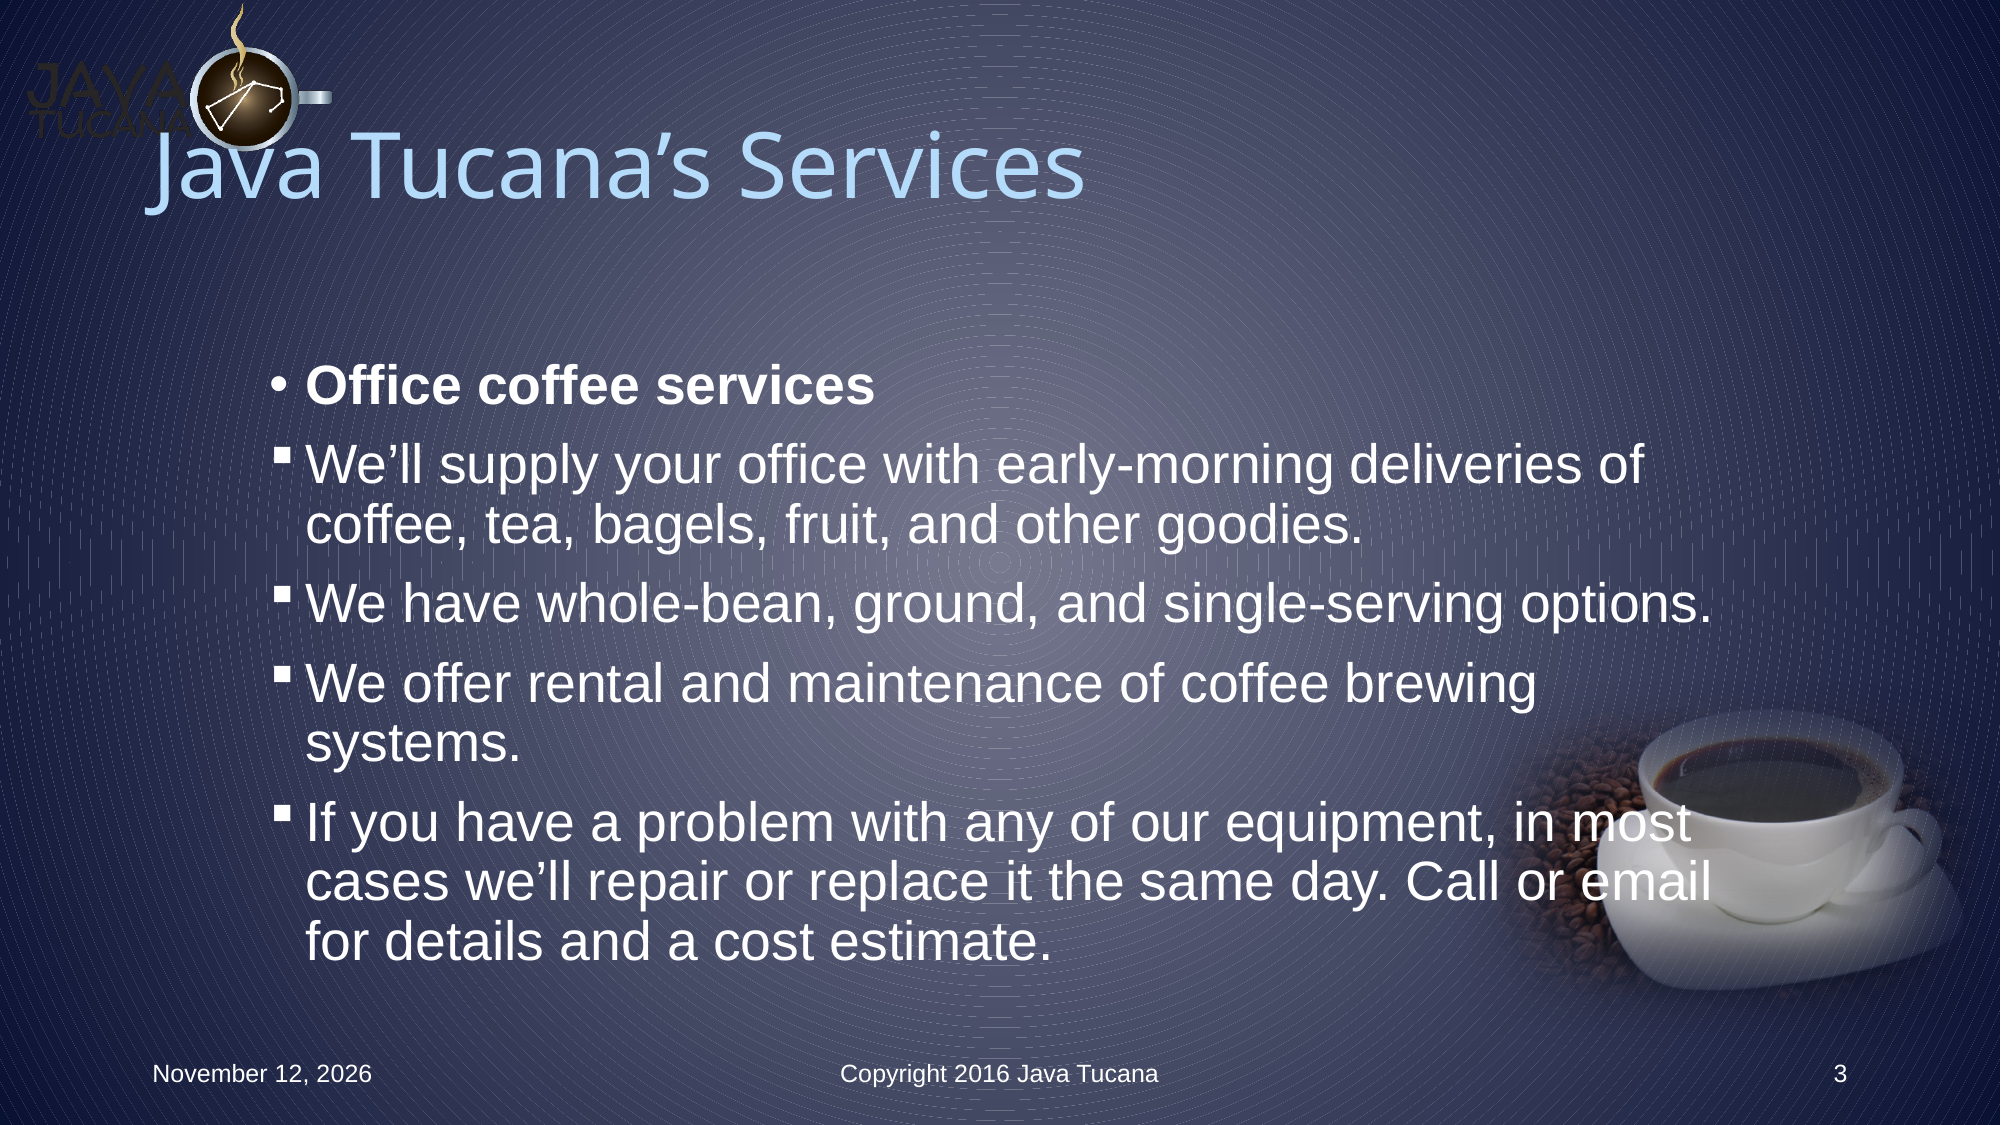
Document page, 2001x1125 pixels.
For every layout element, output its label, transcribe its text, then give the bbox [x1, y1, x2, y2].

list Office coffee services We’ll supply your office with early-morning deliveries of coffee, tea, bagels, fruit, and other goodies. We have whole-bean, ground, and single-serving options. We offer rental and maintenance of coffee brewing systems. If you have a problem with any of our equipment, in most cases we’ll repair or replace it the same day. Call or email for details and a cost estimate. [254, 348, 1756, 1009]
slide_number 3 [1412, 1042, 1863, 1103]
title Java Tucana’s Services [137, 59, 1863, 278]
picture [13, 0, 341, 159]
footer Copyright 2016 Java Tucana [662, 1042, 1338, 1103]
picture [1756, 776, 1906, 946]
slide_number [137, 1042, 588, 1103]
